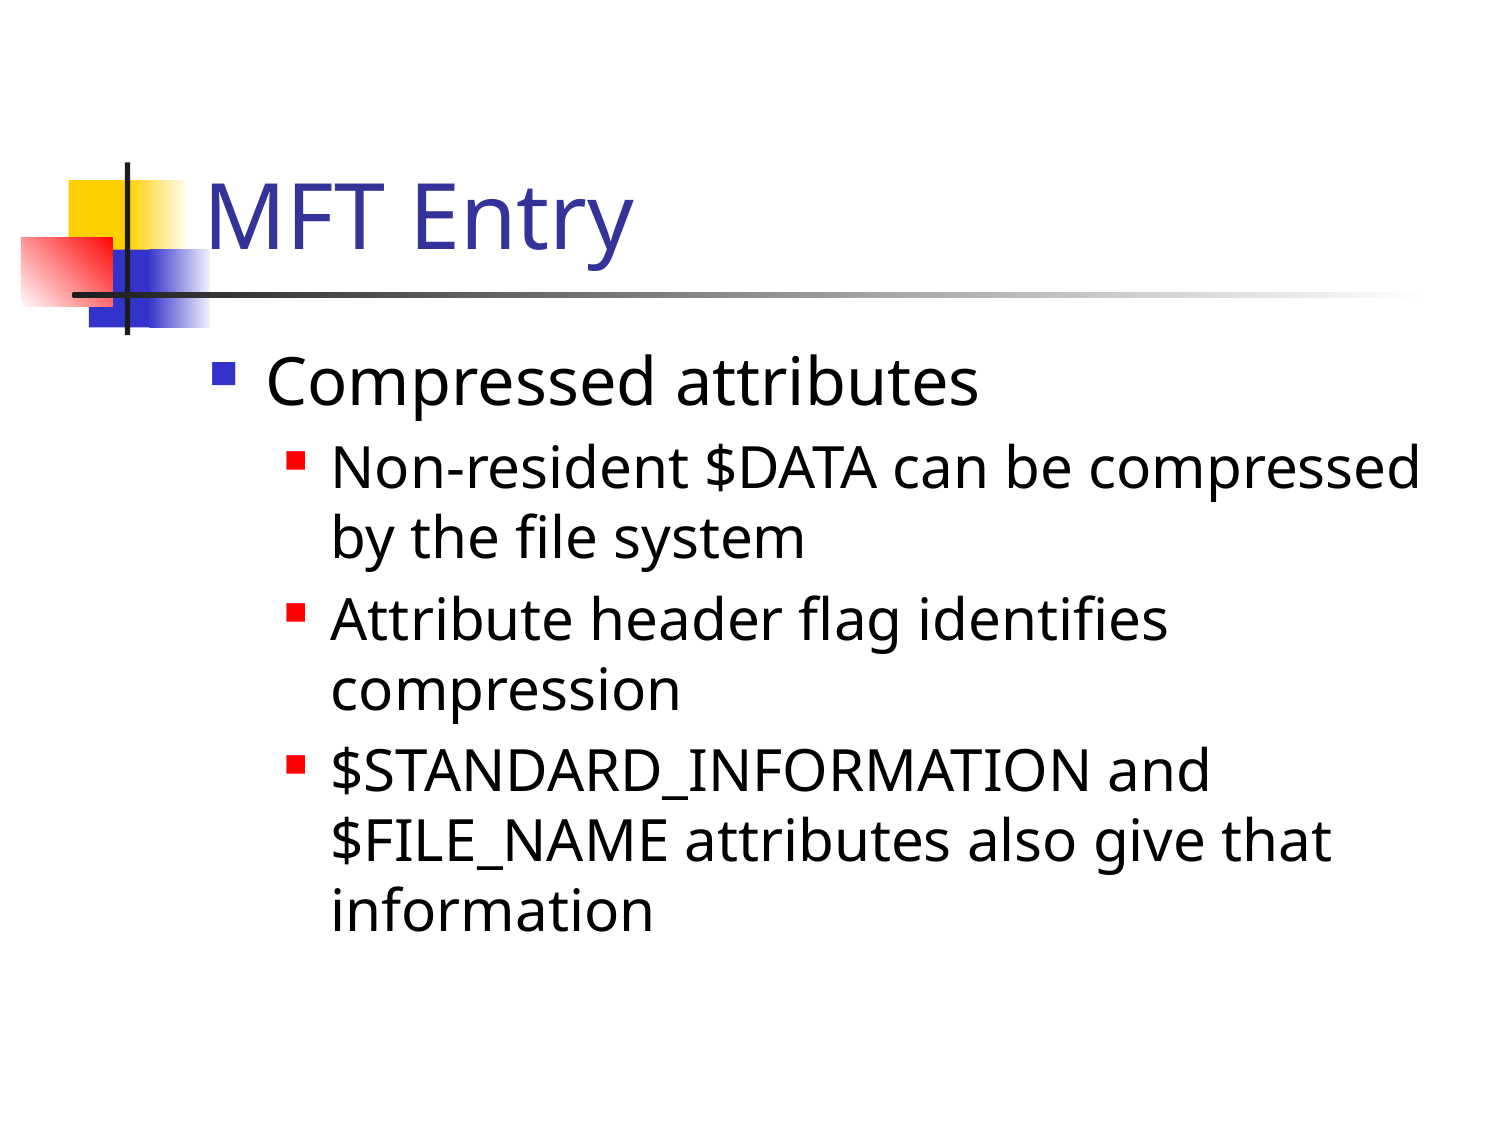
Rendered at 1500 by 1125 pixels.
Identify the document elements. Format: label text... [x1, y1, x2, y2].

title MFT Entry [188, 34, 1468, 276]
list Compressed attributes Non-resident $DATA can be compressed by the file system Attribute header flag identifies compression $STANDARD_INFORMATION and $FILE_NAME attributes also give that information [193, 330, 1470, 1007]
